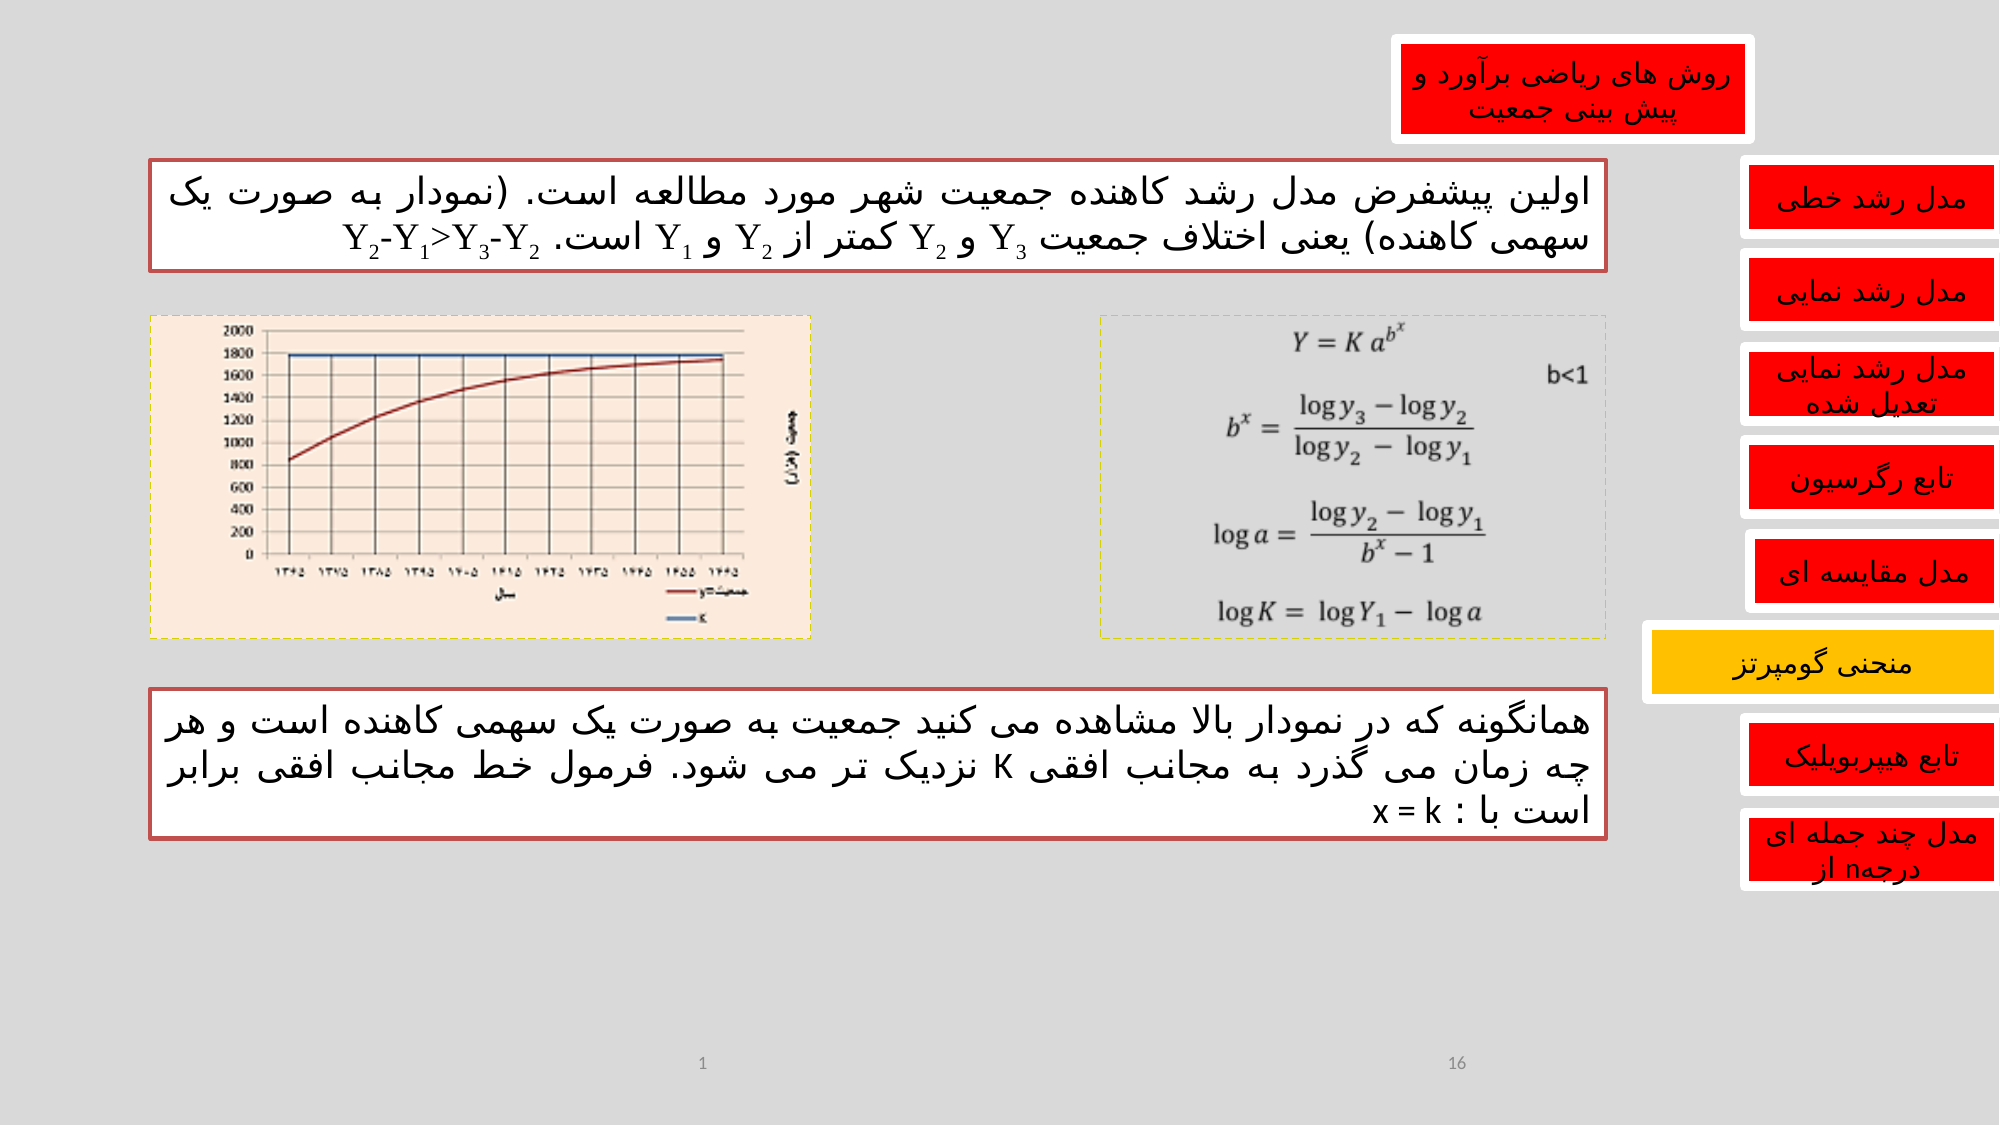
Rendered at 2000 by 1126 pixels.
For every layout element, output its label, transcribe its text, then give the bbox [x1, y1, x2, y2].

text_box اولین پیشفرض مدل رشد کاهنده جمعیت شهر مورد مطالعه است. (نمودار به صورت یک سهمی کاهنده) یعنی اختلاف جمعیت Y3 و Y2 کمتر از Y2 و Y1 است. Y2-Y1>Y3-Y2 [148, 158, 1608, 273]
text_box تابع رگرسیون [1742, 438, 2000, 516]
text_box مدل مقایسه ای [1748, 532, 2000, 610]
text_box مدل رشد نمایی تعدیل شده [1742, 345, 2000, 423]
text_box مدل رشد خطی [1742, 158, 2000, 236]
picture [150, 314, 811, 639]
text_box تابع هیپربویلیک [1742, 715, 2000, 793]
picture [1100, 314, 1607, 639]
text_box منحنی گومپرتز [1645, 623, 2000, 701]
text_box همانگونه که در نمودار بالا مشاهده می کنید جمعیت به صورت یک سهمی کاهنده است و هر چه زمان می گذرد به مجانب افقی K نزدیک تر می شود. فرمول خط مجانب افقی برابر است با : x = k [148, 687, 1608, 841]
text_box روش های ریاضی برآورد و پیش بینی جمعیت [1394, 37, 1752, 141]
text_box مدل رشد نمایی [1742, 250, 2000, 328]
slide_number 16 [1432, 1042, 1900, 1103]
text_box مدل چند جمله ای از nدرجه [1742, 811, 2000, 888]
footer 1 [683, 1042, 1317, 1103]
